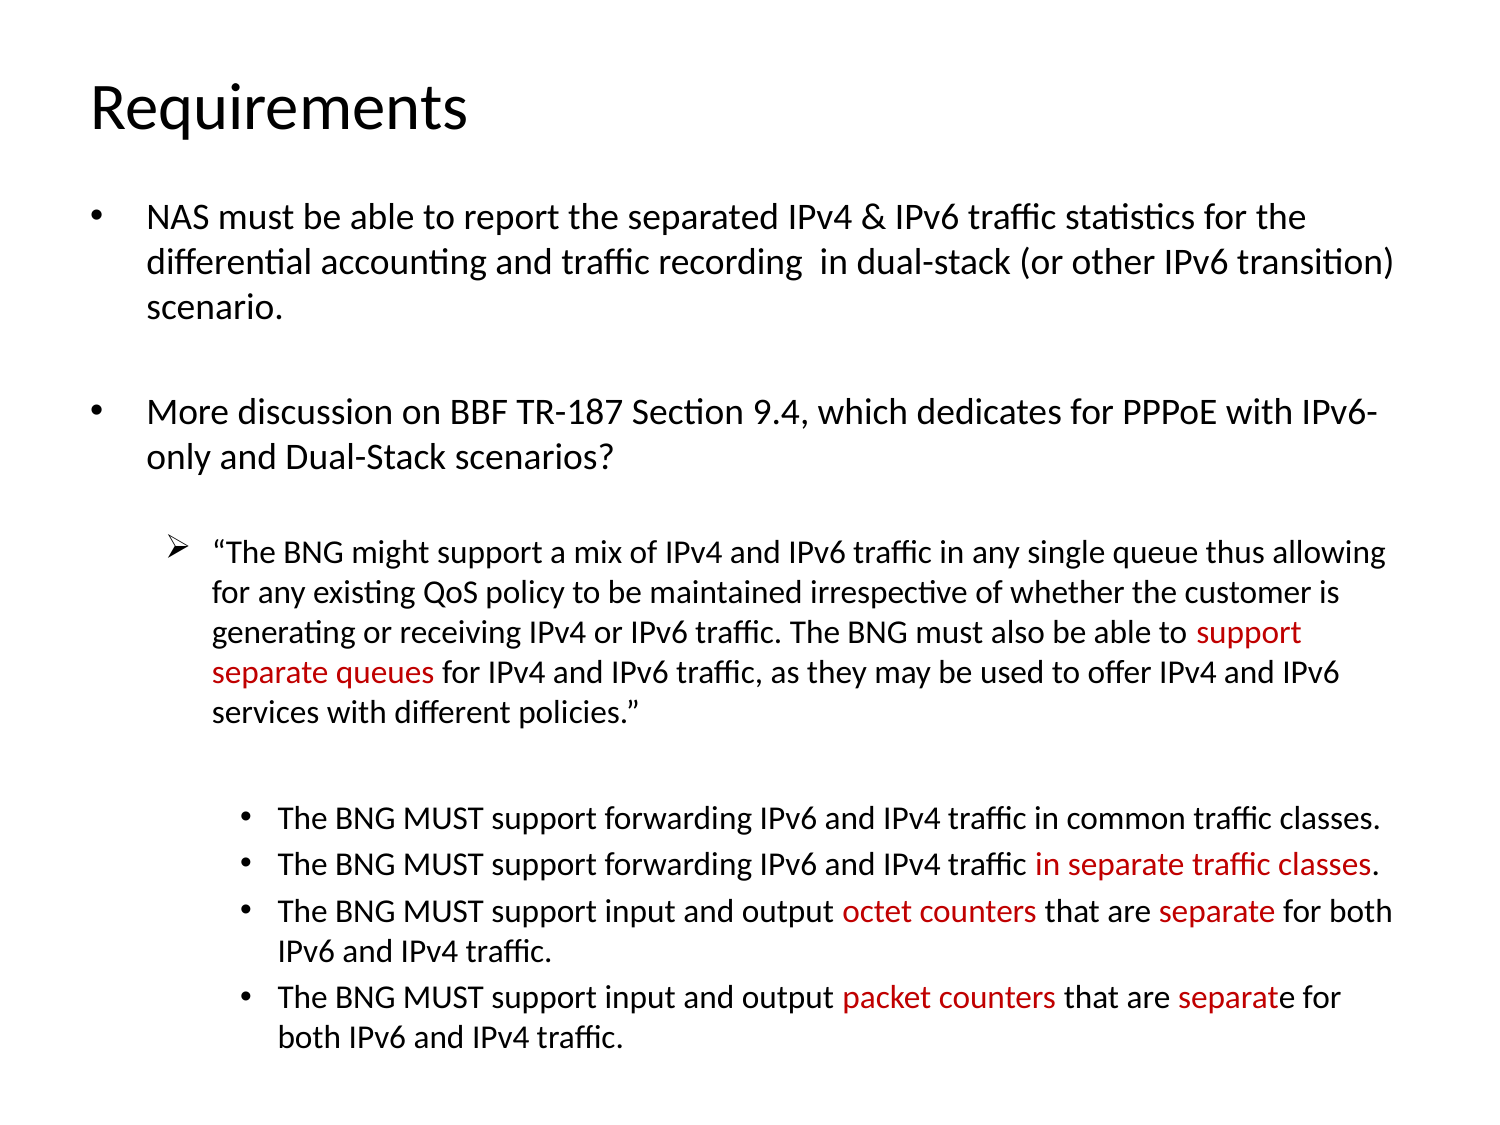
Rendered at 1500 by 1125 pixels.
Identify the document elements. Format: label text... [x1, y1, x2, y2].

list NAS must be able to report the separated IPv4 & IPv6 traffic statistics for the differential accounting and traffic recording in dual-stack (or other IPv6 transition) scenario. More discussion on BBF TR-187 Section 9.4, which dedicates for PPPoE with IPv6-only and Dual-Stack scenarios? “The BNG might support a mix of IPv4 and IPv6 traffic in any single queue thus allowing for any existing QoS policy to be maintained irrespective of whether the customer is generating or receiving IPv4 or IPv6 traffic. The BNG must also be able to support separate queues for IPv4 and IPv6 traffic, as they may be used to offer IPv4 and IPv6 services with different policies.” The BNG MUST support forwarding IPv6 and IPv4 traffic in common traffic classes. The BNG MUST support forwarding IPv6 and IPv4 traffic in separate traffic classes. The BNG MUST support input and output octet counters that are separate for both IPv6 and IPv4 traffic. The BNG MUST support input and output packet counters that are separate for both IPv6 and IPv4 traffic. [75, 184, 1425, 1005]
title Requirements [75, 45, 1425, 161]
